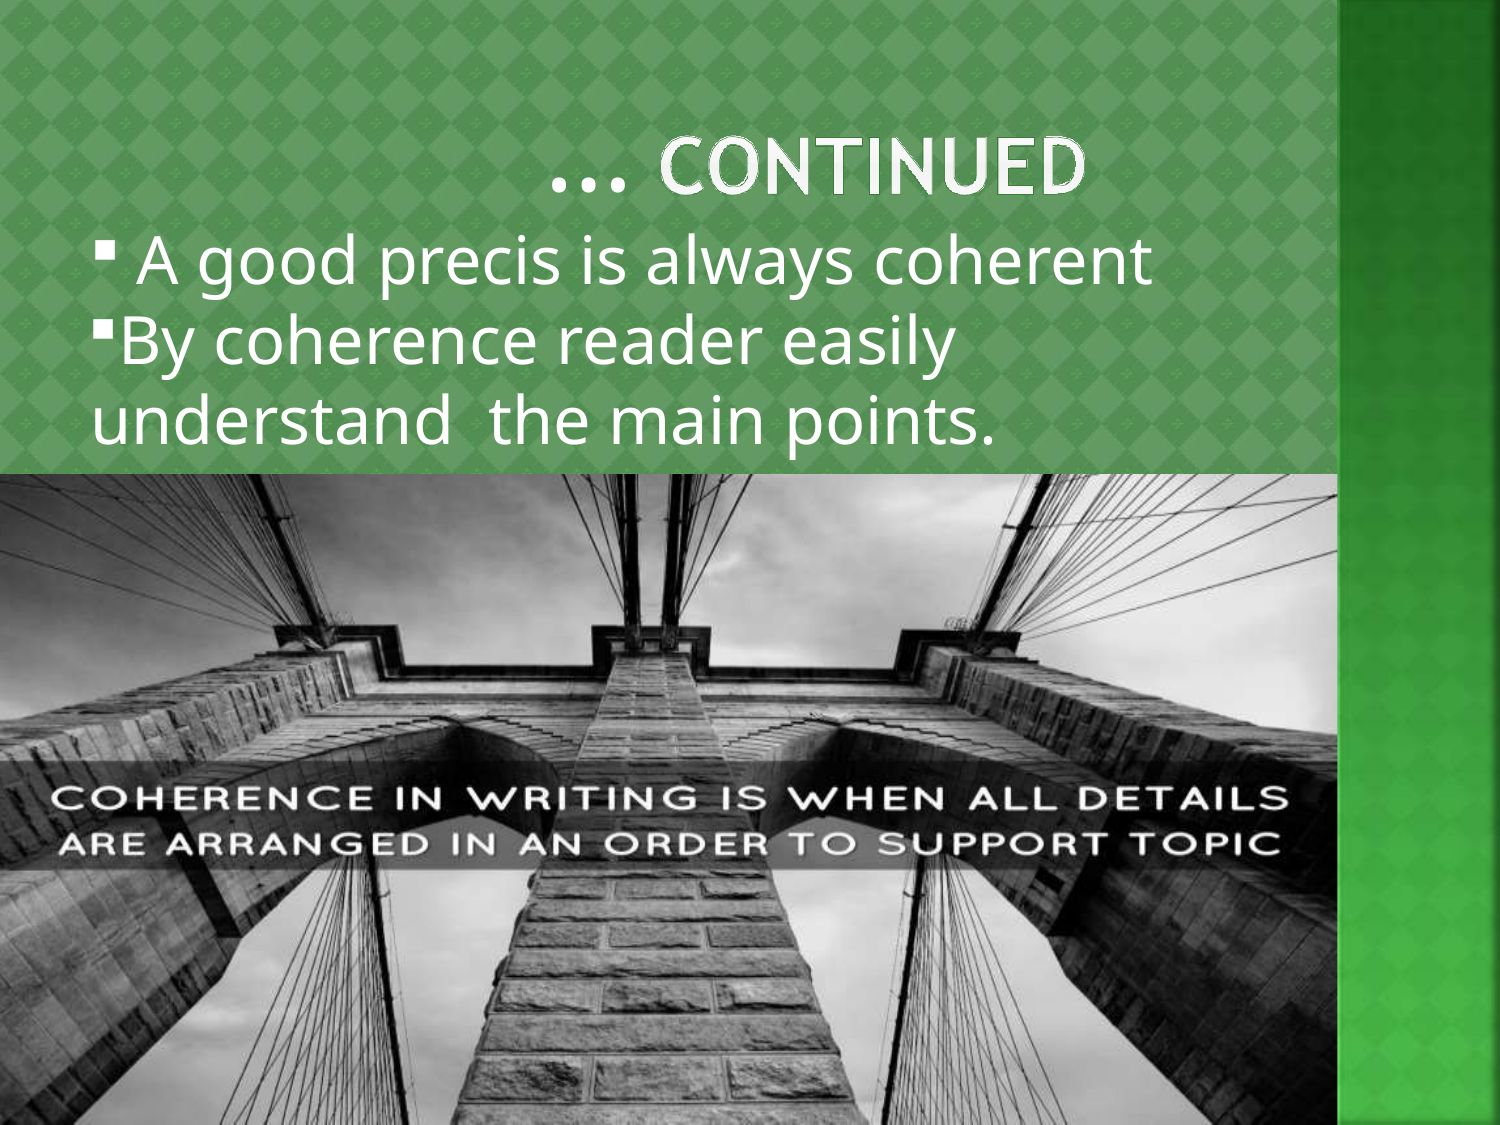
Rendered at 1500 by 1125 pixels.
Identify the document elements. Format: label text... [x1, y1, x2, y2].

text_box [815, 137, 863, 195]
text_box [0, 474, 1338, 1125]
text_box [1337, 0, 1500, 1125]
text_box [767, 137, 809, 195]
text_box [660, 136, 704, 196]
text_box [891, 137, 933, 195]
text_box [869, 137, 880, 195]
text_box [997, 137, 1034, 195]
text_box [709, 136, 759, 196]
text_box [944, 137, 987, 196]
list A good precis is always coherent By coherence reader easily understand the main points. [87, 215, 1307, 474]
text_box [1042, 137, 1085, 195]
text_box [0, 0, 1337, 474]
title … [542, 77, 630, 215]
